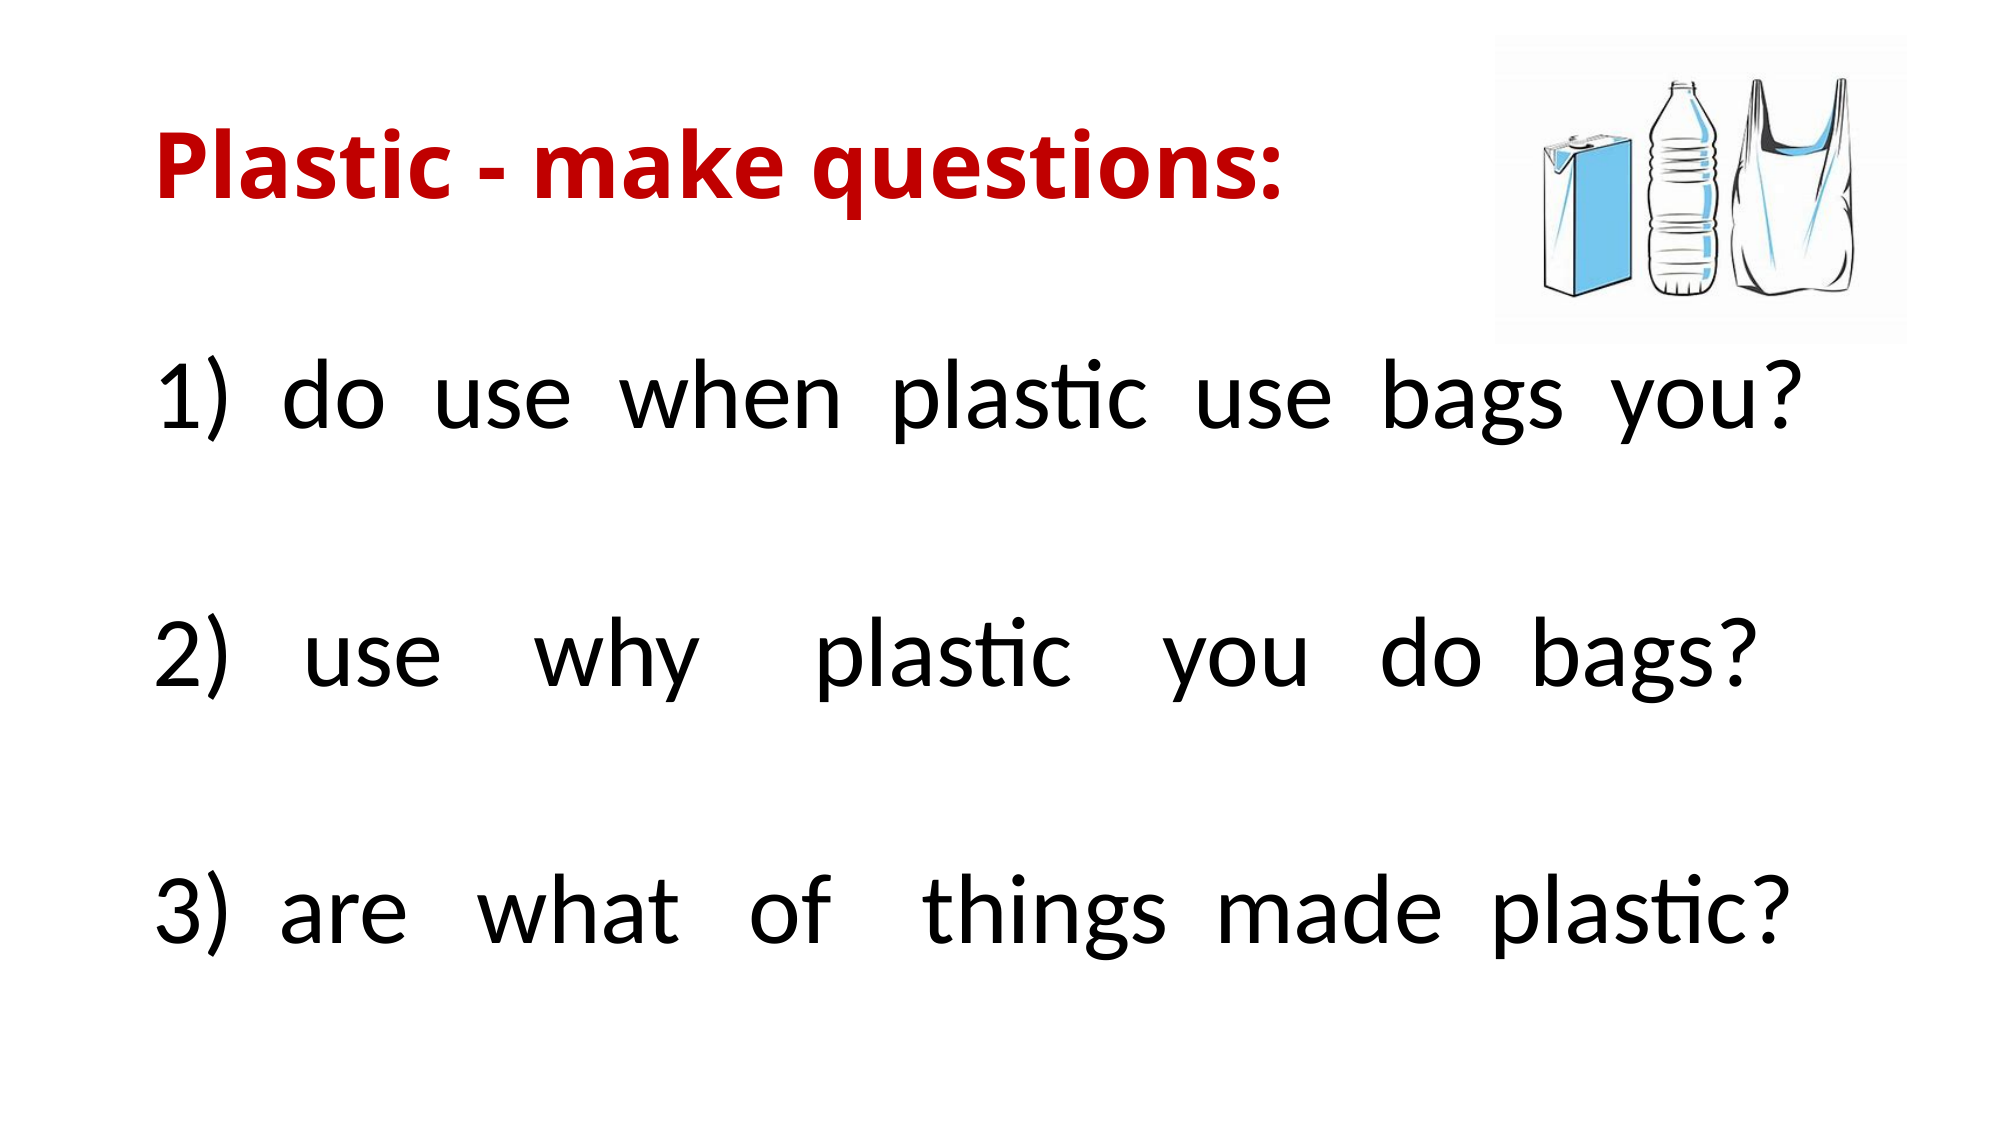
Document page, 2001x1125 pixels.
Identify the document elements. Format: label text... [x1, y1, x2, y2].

list do use when plastic use bags you? use why plastic you do bags? 3) are what of things made plastic? [137, 244, 1863, 1014]
title Plastic - make questions: [137, 59, 1495, 244]
picture [1495, 35, 1907, 344]
